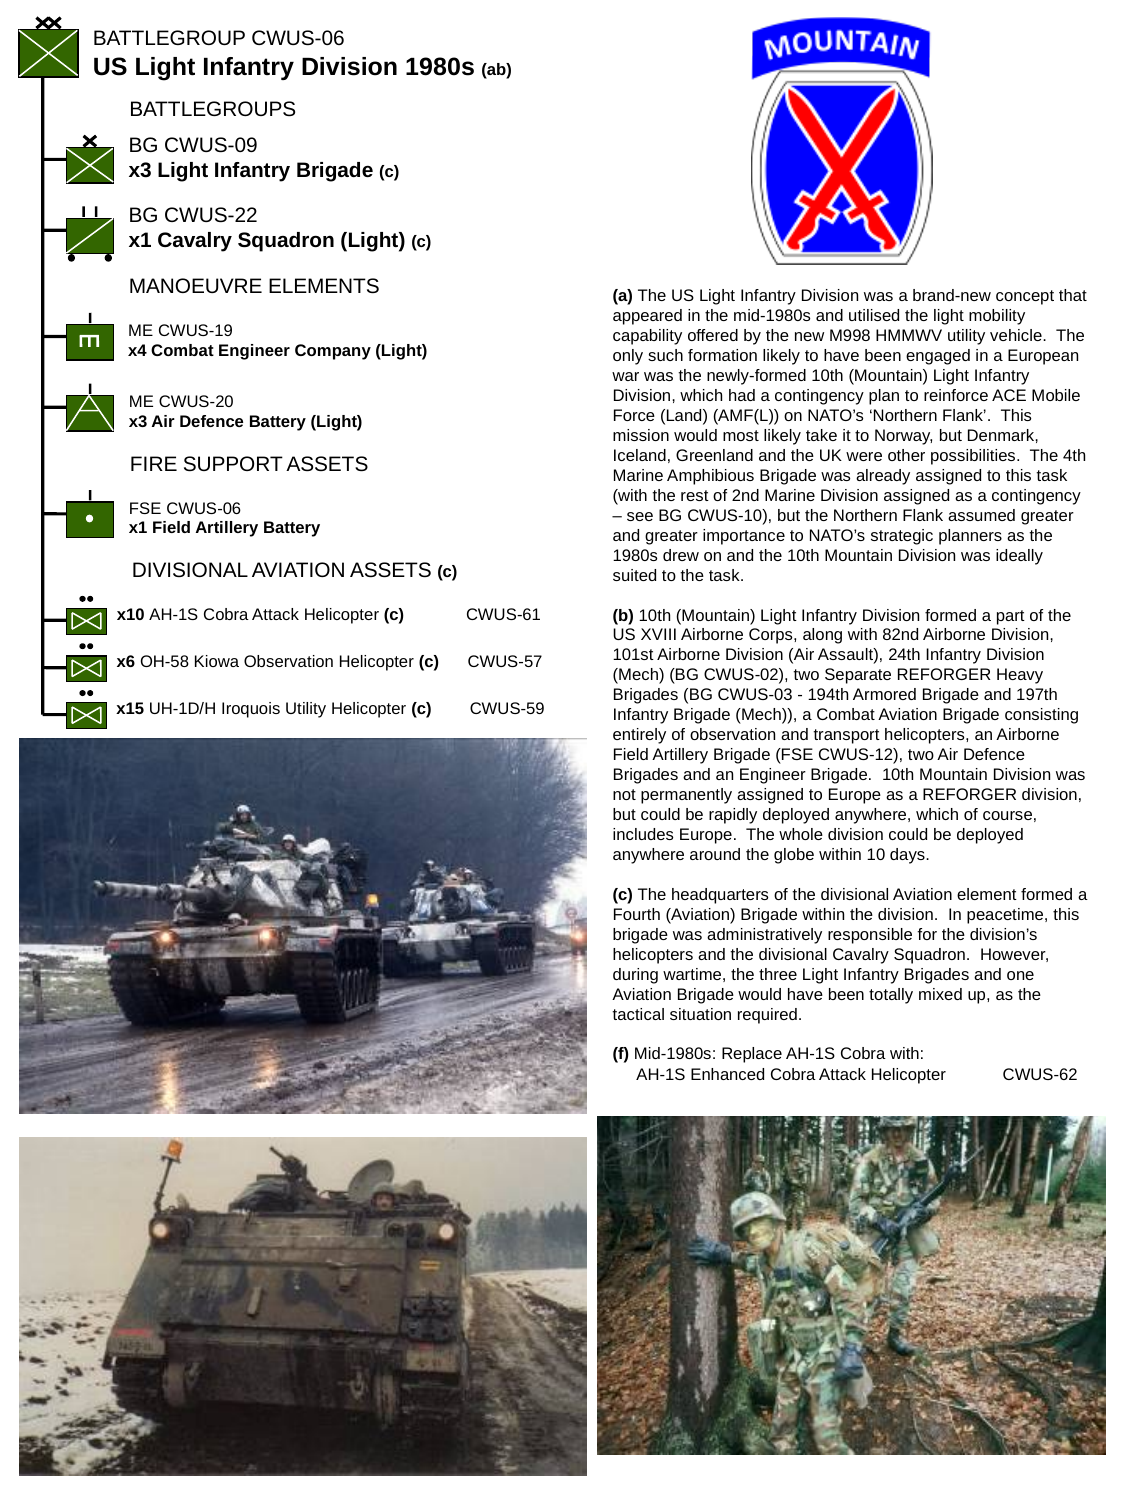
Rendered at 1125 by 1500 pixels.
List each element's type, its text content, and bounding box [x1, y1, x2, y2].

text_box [18, 29, 79, 77]
picture [18, 1137, 587, 1476]
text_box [66, 655, 107, 682]
text_box FIRE SUPPORT ASSETS [115, 442, 384, 483]
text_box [83, 135, 97, 147]
text_box x15 UH-1D/H Iroquois Utility Helicopter (c) CWUS-59 [101, 690, 560, 726]
text_box x6 OH-58 Kiowa Observation Helicopter (c) CWUS-57 [101, 643, 558, 679]
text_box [36, 17, 61, 29]
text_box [80, 690, 93, 696]
text_box BATTLEGROUPS [114, 88, 312, 123]
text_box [80, 596, 93, 602]
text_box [66, 147, 114, 183]
picture [751, 17, 933, 265]
text_box MANOEUVRE ELEMENTS [114, 265, 395, 306]
text_box FSE CWUS-06 x1 Field Artillery Battery [114, 490, 336, 545]
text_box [66, 218, 114, 261]
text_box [66, 324, 114, 361]
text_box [66, 501, 114, 538]
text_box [83, 206, 97, 217]
text_box DIVISIONAL AVIATION ASSETS (c) [117, 549, 473, 590]
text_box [66, 395, 114, 431]
text_box x10 AH-1S Cobra Attack Helicopter (c) CWUS-61 [102, 596, 557, 632]
text_box ME CWUS-20 x3 Air Defence Battery (Light) [114, 383, 378, 439]
picture [597, 1116, 1106, 1455]
text_box (a) The US Light Infantry Division was a brand-new concept that appeared in the mid-1980s and utilised the light mobility capability offered by the new M998 HMMWV utility vehicle. The only such formation likely to have been engaged in a European war was the newly-formed 10th (Mountain) Light Infantry Division, which had a contingency plan to reinforce ACE Mobile Force (Land) (AMF(L)) on NATO’s ‘Northern Flank’. This mission would most likely take it to Norway, but Denmark, Iceland, Greenland and the UK were other possibilities. The 4th Marine Amphibious Brigade was already assigned to this task (with the rest of 2nd Marine Division assigned as a contingency – see BG CWUS-10), but the Northern Flank assumed greater and greater importance to NATO’s strategic planners as the 1980s drew on and the 10th Mountain Division was ideally suited to the task. (b) 10th (Mountain) Light Infantry Division formed a part of the US XVIII Airborne Corps, along with 82nd Airborne Division, 101st Airborne Division (Air Assault), 24th Infantry Division (Mech) (BG CWUS-02), two Separate REFORGER Heavy Brigades (BG CWUS-03 - 194th Armored Brigade and 197th Infantry Brigade (Mech)), a Combat Aviation Brigade consisting entirely of observation and transport helicopters, an Airborne Field Artillery Brigade (FSE CWUS-12), two Air Defence Brigades and an Engineer Brigade. 10th Mountain Division was not permanently assigned to Europe as a REFORGER division, but could be rapidly deployed anywhere, which of course, includes Europe. The whole division could be deployed anywhere around the globe within 10 days. (c) The headquarters of the divisional Aviation element formed a Fourth (Aviation) Brigade within the division. In peacetime, this brigade was administratively responsible for the division’s helicopters and the divisional Cavalry Squadron. However, during wartime, the three Light Infantry Brigades and one Aviation Brigade would have been totally mixed up, as the tactical situation required. (f) Mid-1980s: Replace AH-1S Cobra with: AH-1S Enhanced Cobra Attack Helicopter CWUS-62 [597, 277, 1106, 1091]
text_box BG CWUS-22 x1 Cavalry Squadron (Light) (c) [113, 194, 447, 260]
text_box ME CWUS-19 x4 Combat Engineer Company (Light) [113, 312, 443, 368]
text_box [66, 608, 107, 635]
text_box BATTLEGROUP CWUS-06 US Light Infantry Division 1980s (ab) [78, 17, 527, 88]
picture [18, 738, 587, 1114]
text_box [80, 643, 93, 649]
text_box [66, 702, 107, 729]
text_box BG CWUS-09 x3 Light Infantry Brigade (c) [113, 123, 415, 189]
